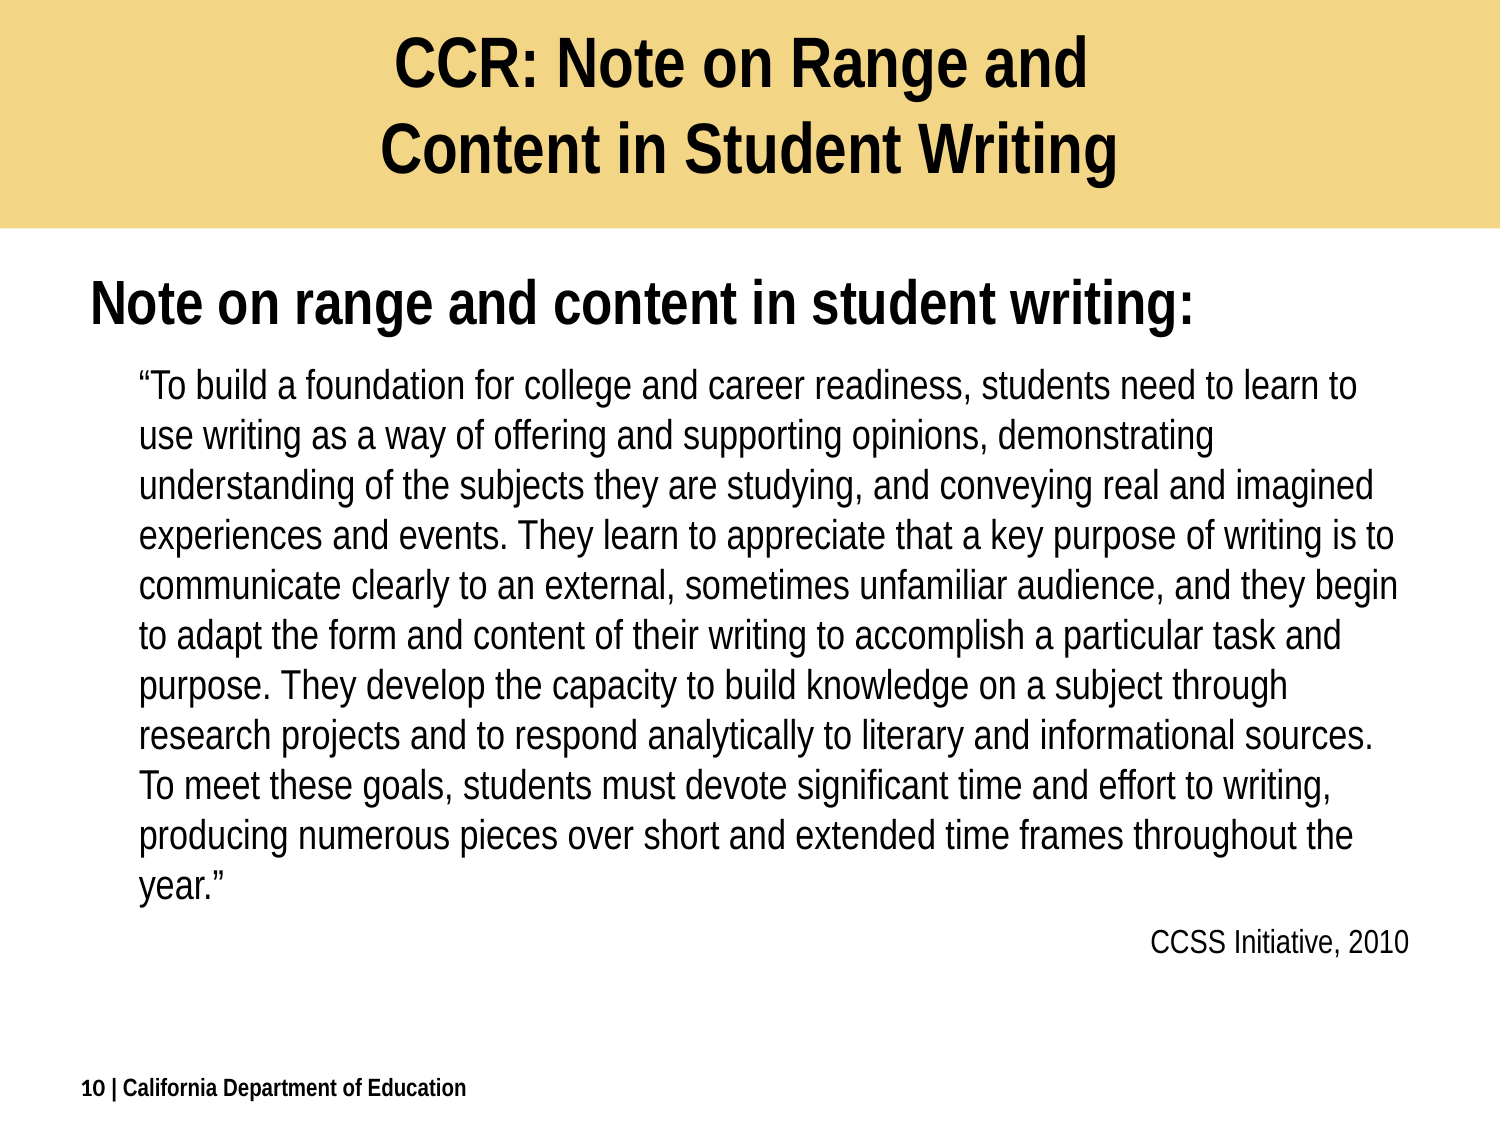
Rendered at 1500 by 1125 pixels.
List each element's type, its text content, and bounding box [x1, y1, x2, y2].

slide_number 10 [55, 1064, 96, 1124]
footer | California Department of Education [96, 1064, 699, 1124]
title CCR: Note on Range and Content in Student Writing [0, 8, 1500, 196]
list Note on range and content in student writing: “To build a foundation for college and career readiness, students need to learn to use writing as a way of offering and supporting opinions, demonstrating understanding of the subjects they are studying, and conveying real and imagined experiences and events. They learn to appreciate that a key purpose of writing is to communicate clearly to an external, sometimes unfamiliar audience, and they begin to adapt the form and content of their writing to accomplish a particular task and purpose. They develop the capacity to build knowledge on a subject through research projects and to respond analytically to literary and informational sources. To meet these goals, students must devote significant time and effort to writing, producing numerous pieces over short and extended time frames throughout the year.” CCSS Initiative, 2010 [75, 254, 1425, 1044]
